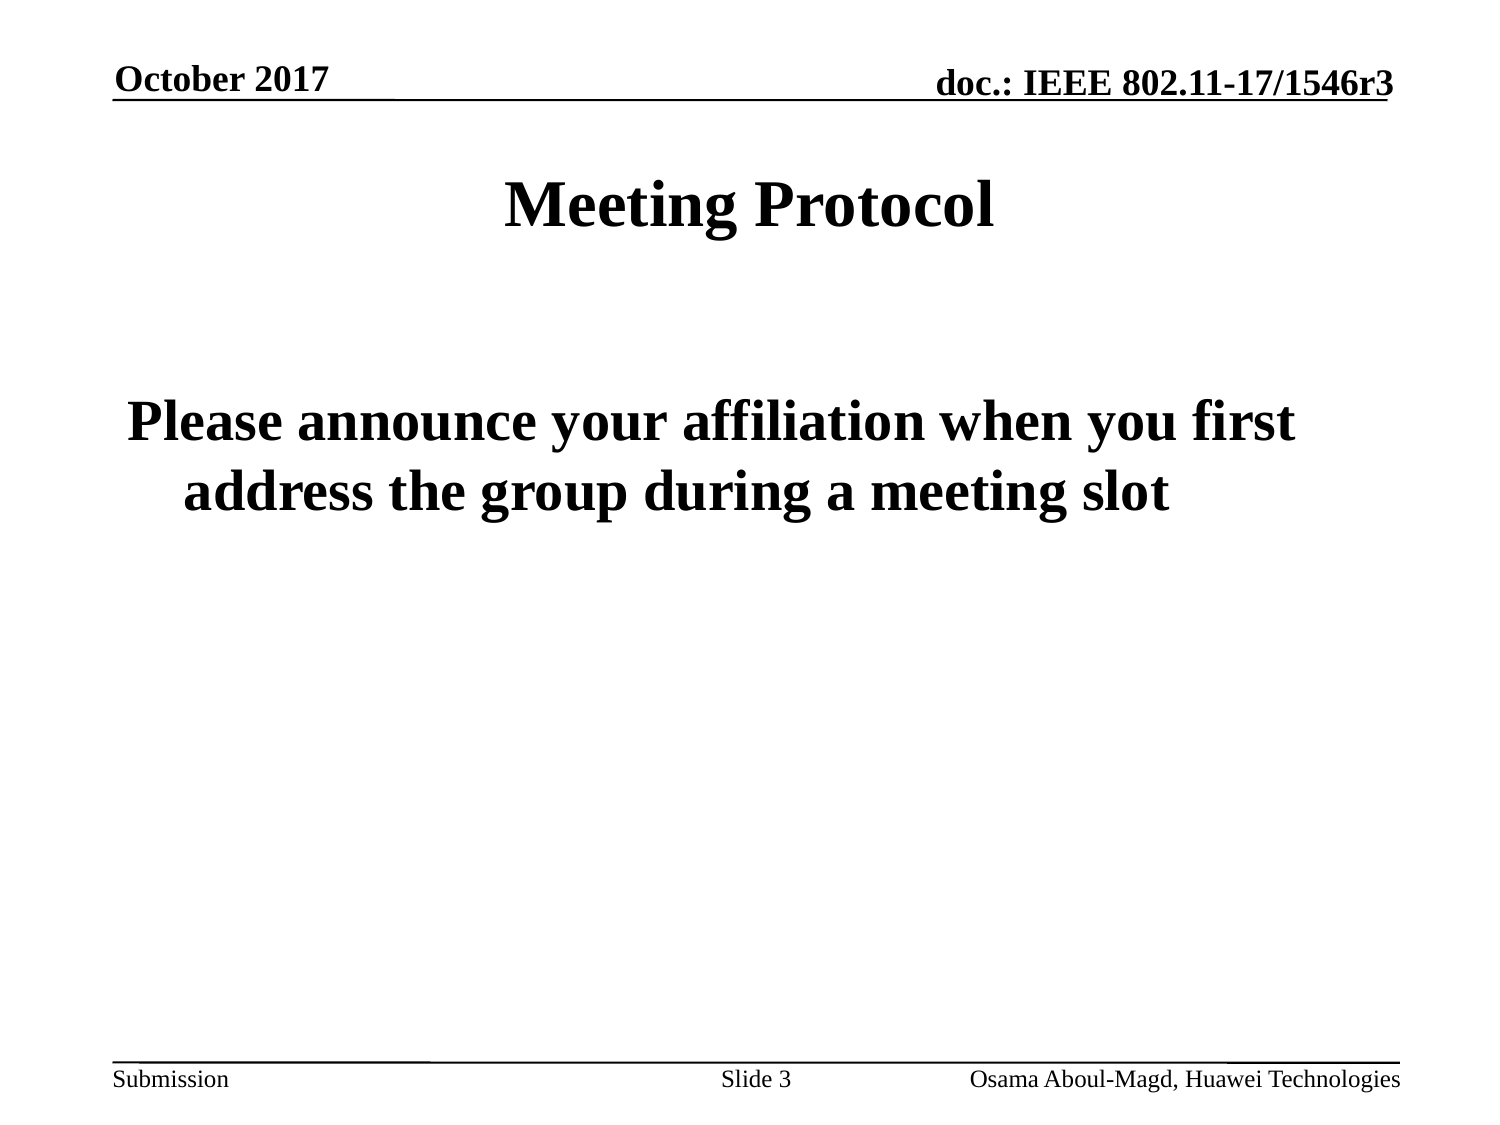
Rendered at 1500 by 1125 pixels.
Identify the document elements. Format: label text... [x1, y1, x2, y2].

title Meeting Protocol [112, 112, 1388, 288]
list Please announce your affiliation when you first address the group during a meeting slot [112, 374, 1388, 513]
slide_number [114, 54, 423, 100]
slide_number Slide 3 [712, 1061, 800, 1123]
footer Osama Aboul-Magd, Huawei Technologies [878, 1061, 1402, 1093]
